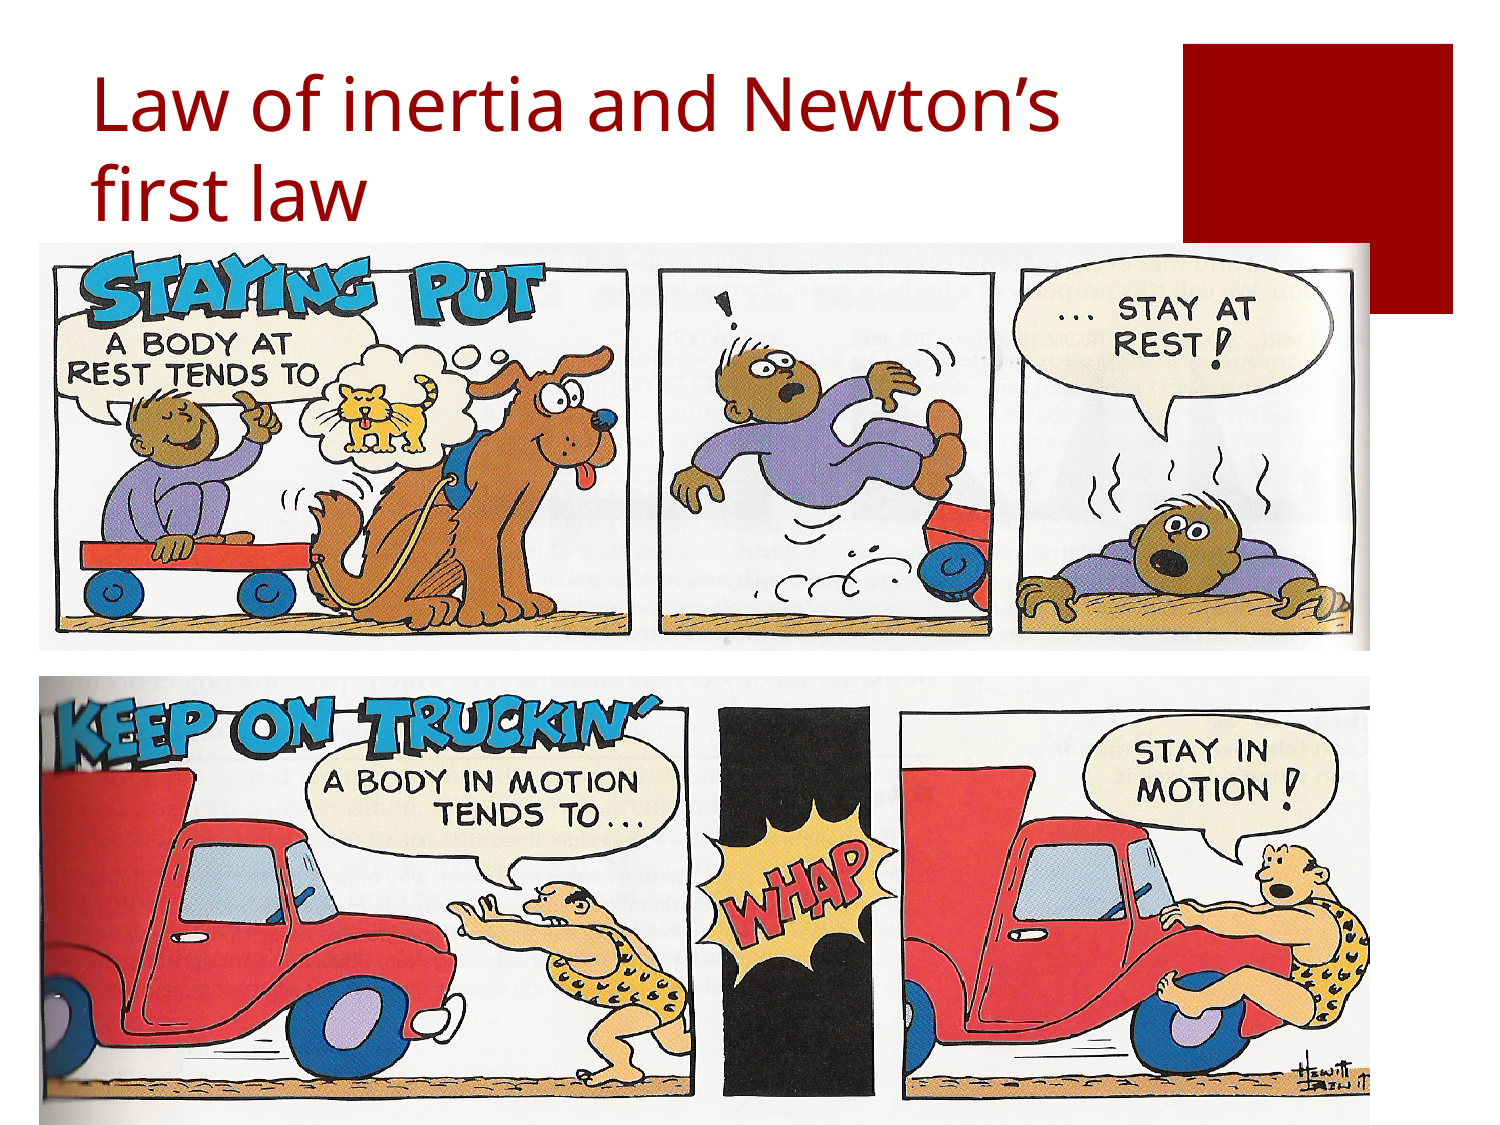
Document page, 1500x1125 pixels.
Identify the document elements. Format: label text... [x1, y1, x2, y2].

picture [39, 243, 1370, 651]
title Law of inertia and Newton’s first law [75, 56, 1143, 243]
picture [39, 675, 1370, 1125]
